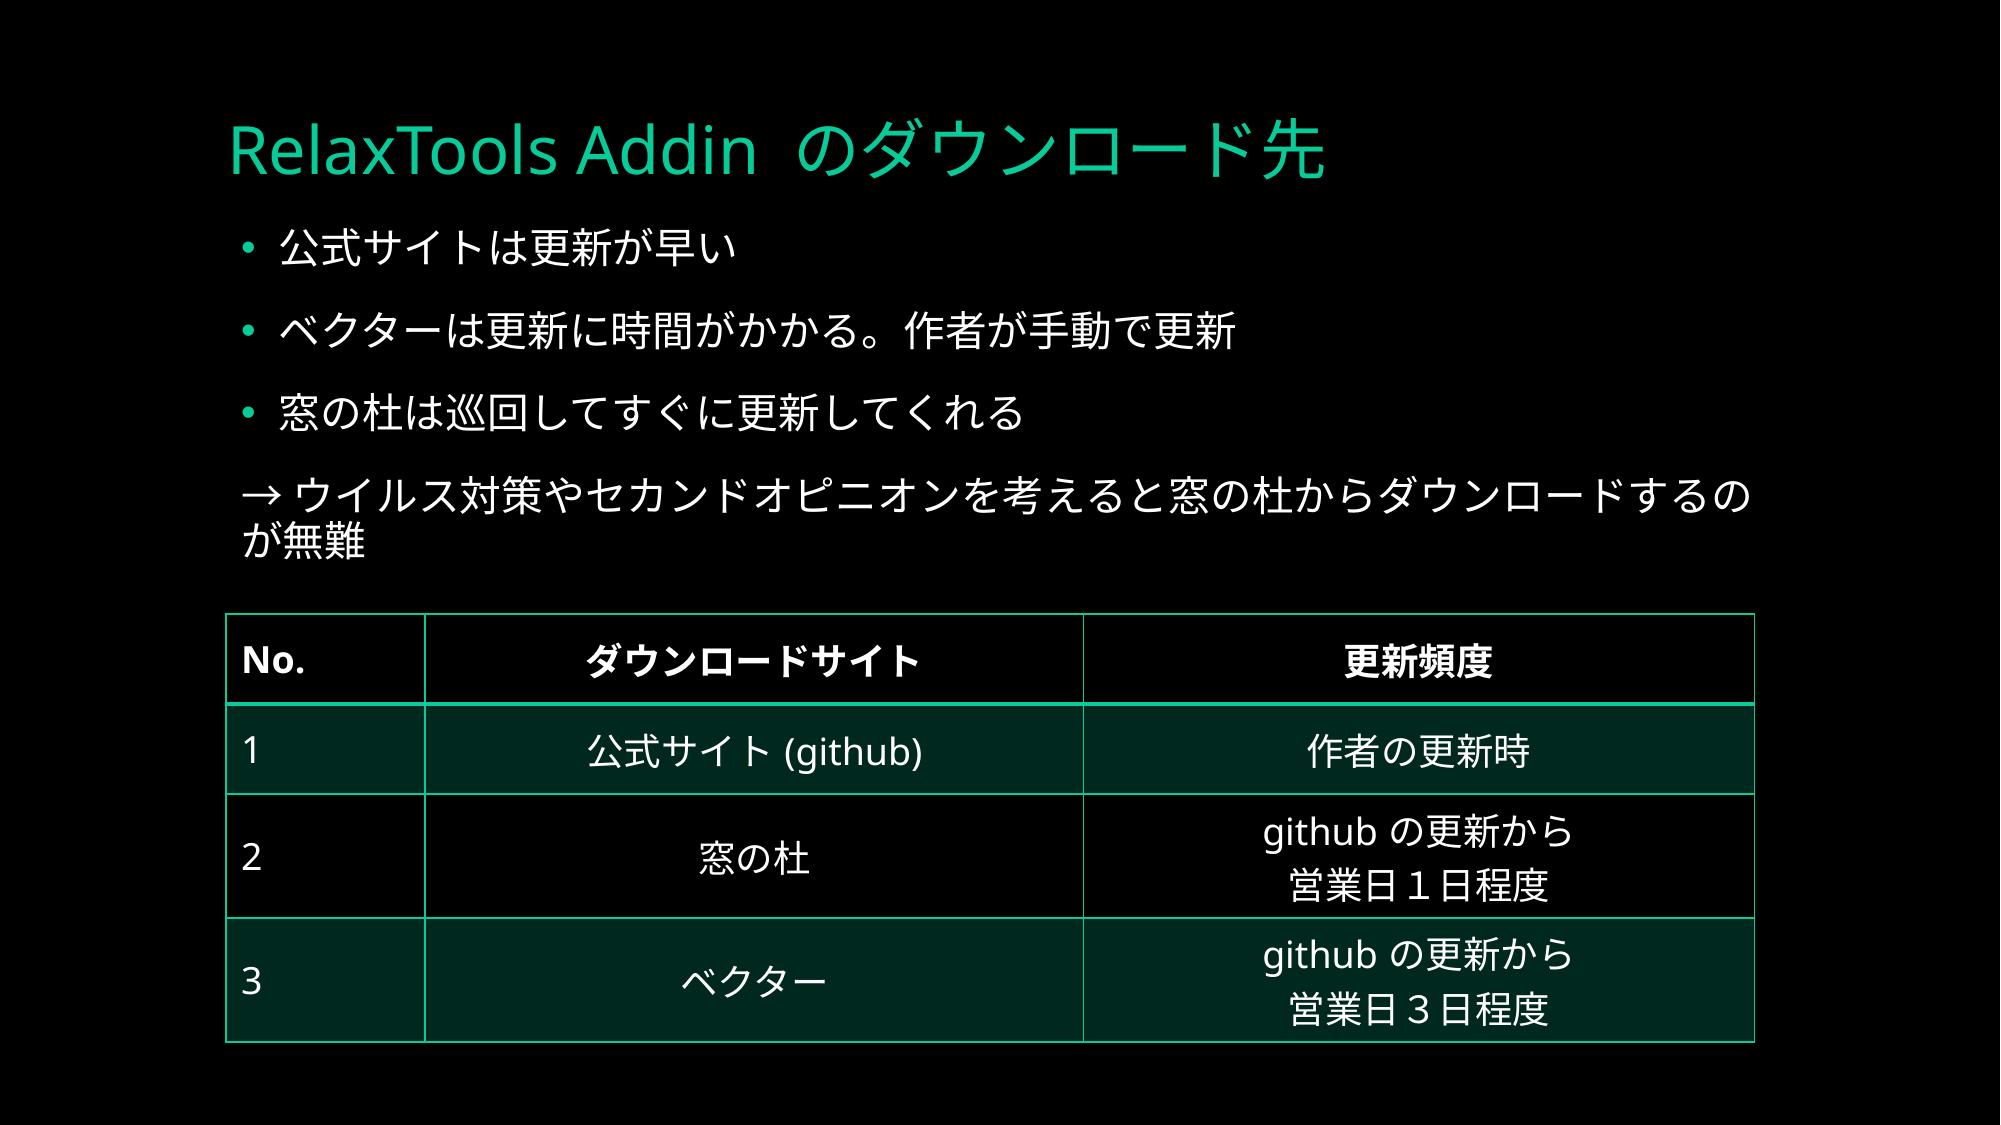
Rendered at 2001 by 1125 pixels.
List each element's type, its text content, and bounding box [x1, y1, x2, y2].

title RelaxTools Addin のダウンロード先 [212, 72, 1788, 197]
table_cell githubの更新から 営業日３日程度 [1084, 919, 1754, 1041]
list 公式サイトは更新が早い ベクターは更新に時間がかかる。作者が手動で更新 窓の杜は巡回してすぐに更新してくれる →ウイルス対策やセカンドオピニオンを考えると窓の杜からダウンロードするのが無難 [226, 220, 1774, 591]
table_header No. [227, 615, 424, 702]
table_cell 窓の杜 [426, 795, 1083, 917]
table_cell 2 [227, 795, 424, 917]
table_cell githubの更新から 営業日１日程度 [1084, 795, 1754, 917]
table_cell 作者の更新時 [1084, 706, 1754, 793]
table_cell ベクター [426, 919, 1083, 1041]
table_header 更新頻度 [1084, 615, 1754, 702]
table_header ダウンロードサイト [426, 615, 1083, 702]
table_cell 3 [227, 919, 424, 1041]
table_cell 公式サイト(github) [426, 706, 1083, 793]
table_cell 1 [227, 706, 424, 793]
